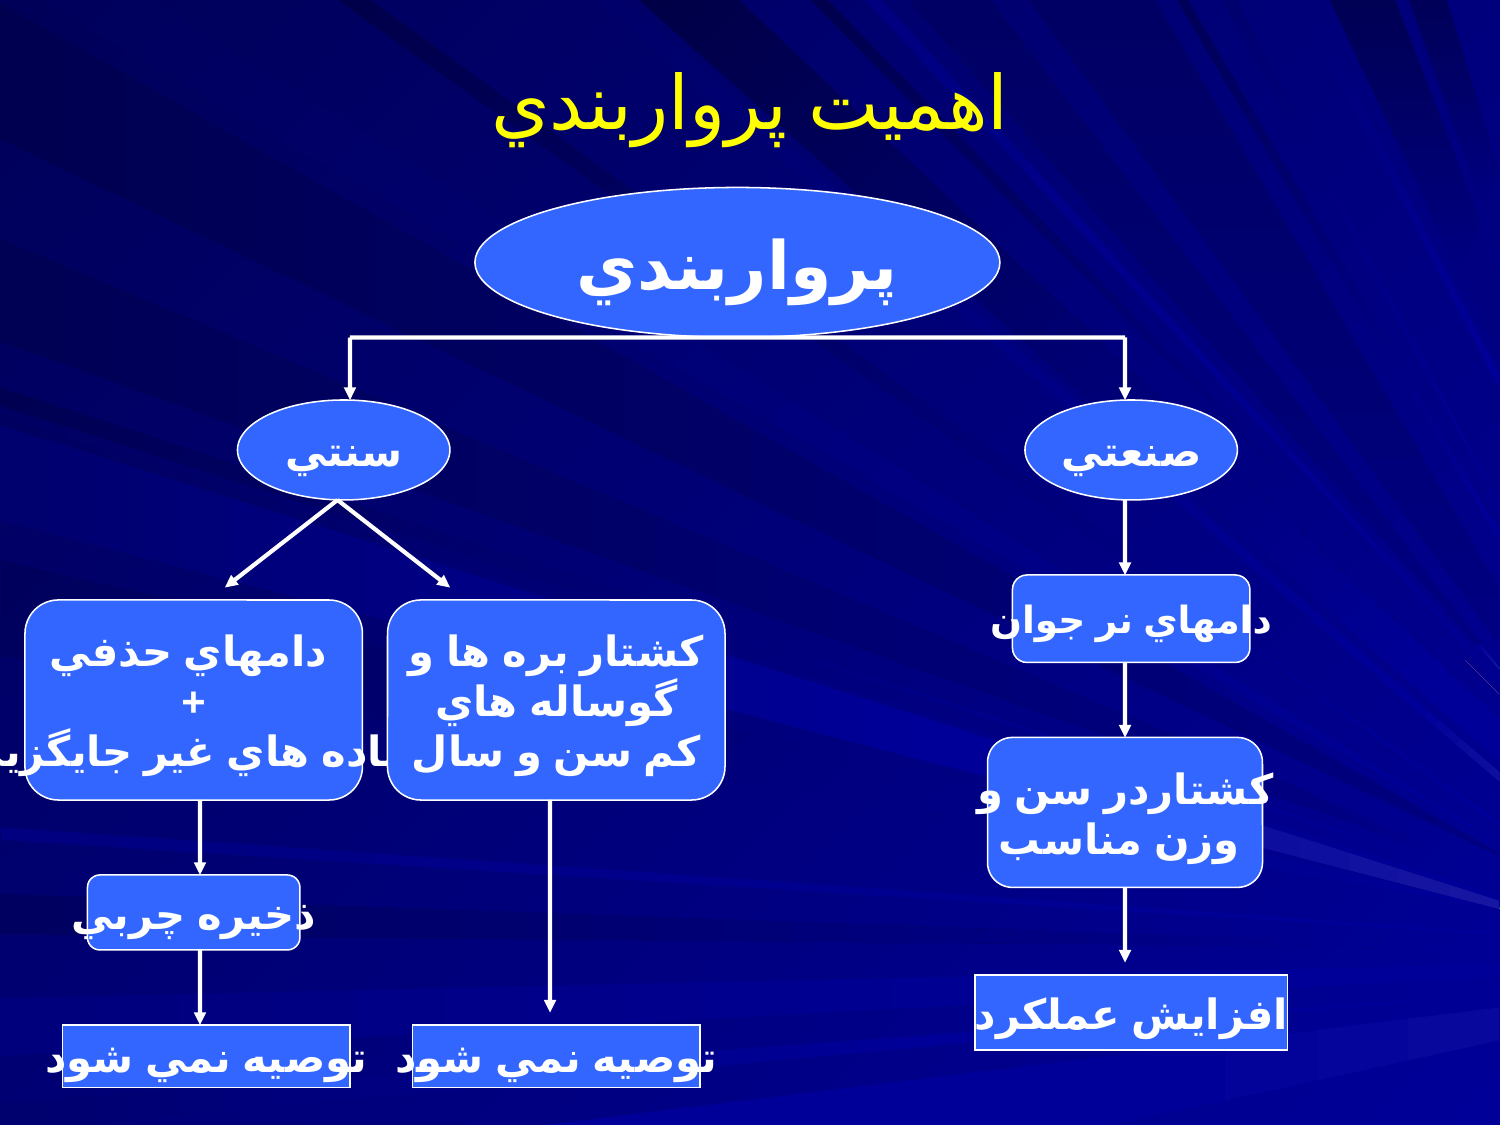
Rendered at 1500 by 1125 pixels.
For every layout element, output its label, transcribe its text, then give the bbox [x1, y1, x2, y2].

text_box كشتار بره ها و گوساله هاي كم سن و سال [387, 599, 726, 801]
text_box توصيه نمي شود [62, 1024, 350, 1088]
text_box پرواربندي [474, 187, 1000, 337]
title اهميت پرواربندي [74, 37, 1426, 163]
text_box كشتاردر سن و وزن مناسب [987, 737, 1263, 888]
text_box افزايش عملكرد [974, 974, 1288, 1050]
text_box سنتي [237, 399, 450, 500]
text_box دامهاي حذفي + ماده هاي غير جايگزين [24, 599, 363, 801]
text_box ذخيره چربي [87, 874, 300, 950]
text_box [543, 799, 557, 1013]
text_box دامهاي نر جوان [1012, 574, 1250, 663]
text_box [225, 500, 337, 588]
text_box [193, 799, 207, 874]
text_box [1118, 499, 1132, 574]
text_box [337, 499, 451, 588]
text_box [1118, 662, 1132, 738]
text_box [1118, 337, 1132, 400]
text_box توصيه نمي شود [412, 1024, 700, 1088]
text_box [193, 949, 207, 1024]
text_box [1118, 887, 1132, 963]
text_box صنعتي [1024, 399, 1238, 500]
text_box [343, 337, 357, 400]
